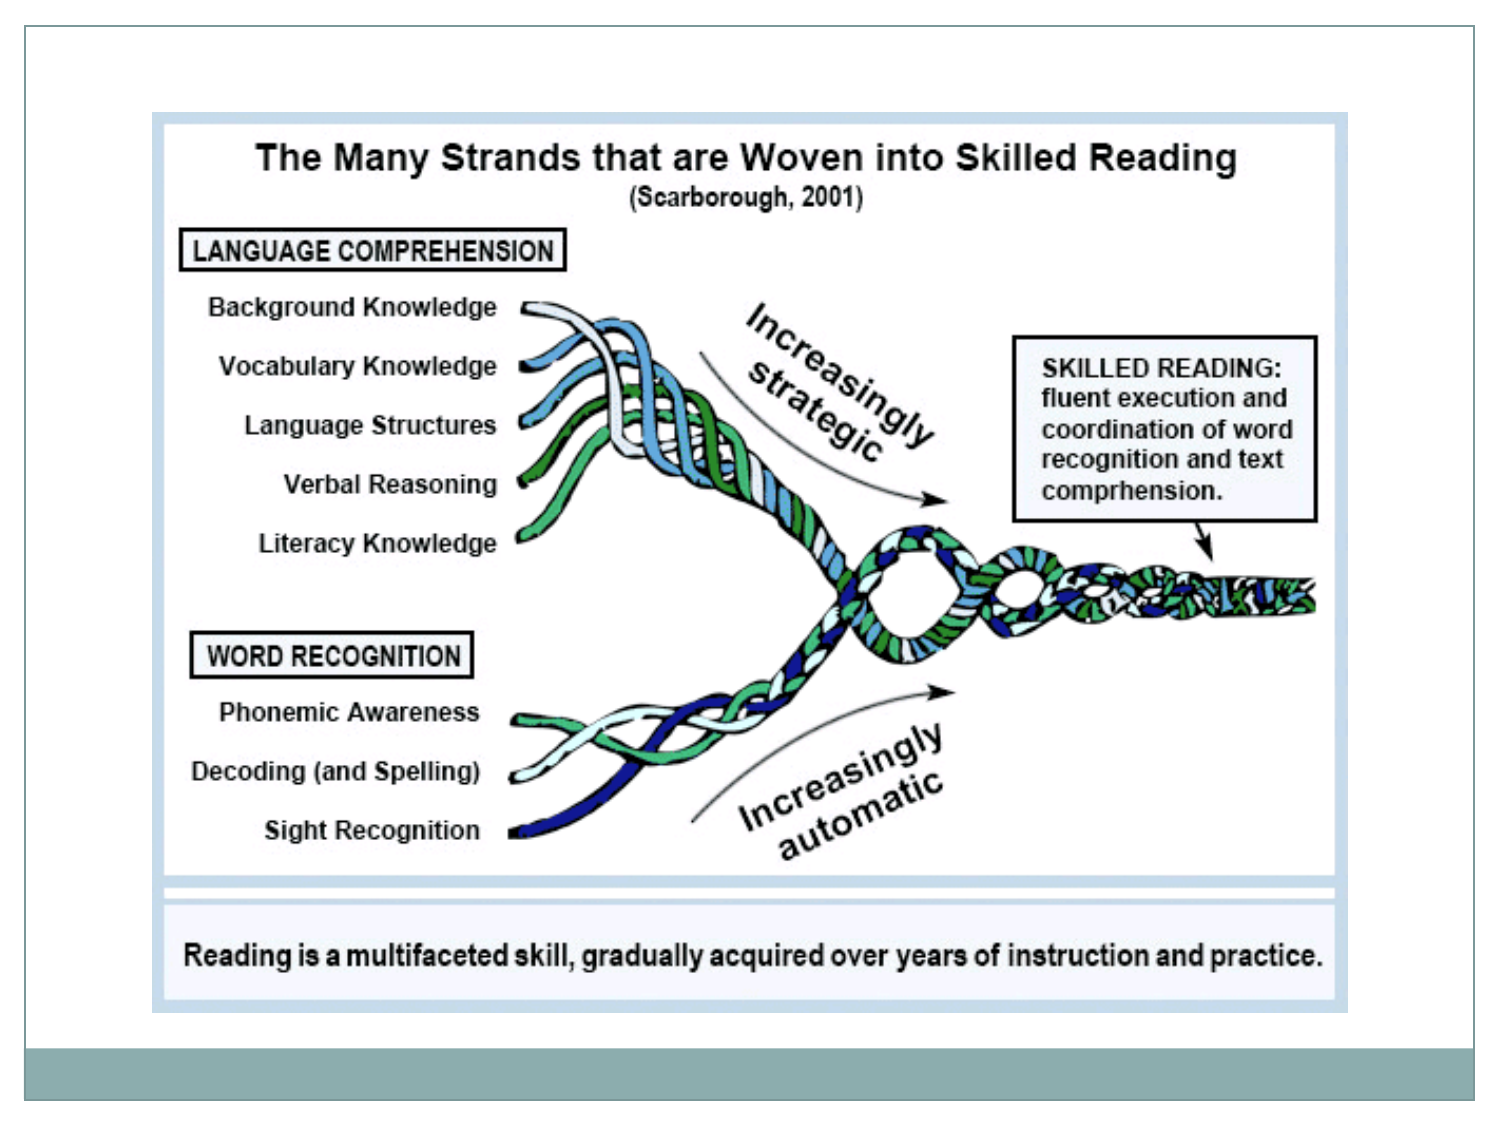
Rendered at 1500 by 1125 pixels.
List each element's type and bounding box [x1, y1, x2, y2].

picture [152, 112, 1348, 1013]
